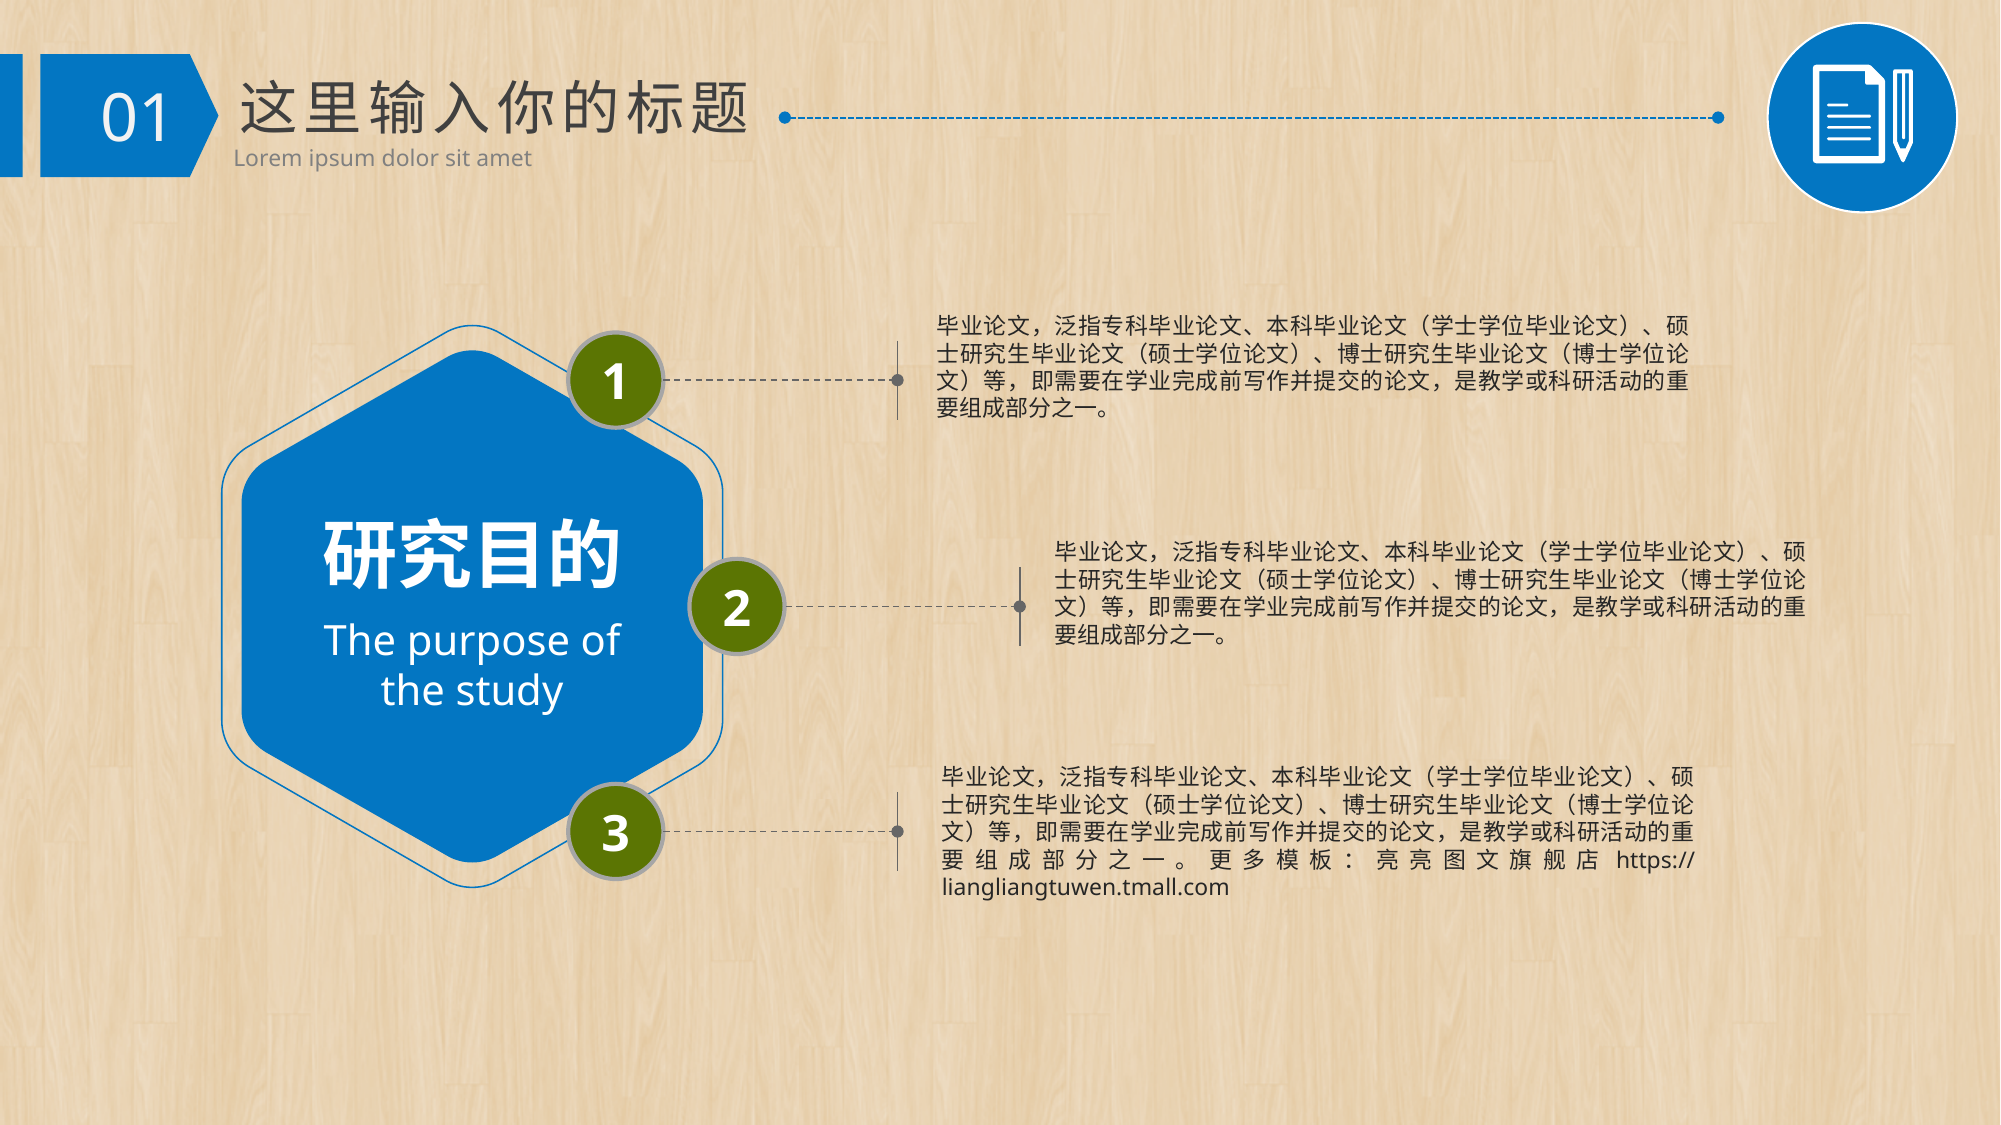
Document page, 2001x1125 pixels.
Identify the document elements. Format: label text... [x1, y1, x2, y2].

text_box [221, 325, 723, 888]
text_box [663, 792, 898, 871]
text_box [663, 340, 898, 420]
text_box 毕业论文，泛指专科毕业论文、本科毕业论文（学士学位毕业论文）、硕士研究生毕业论文（硕士学位论文）、博士研究生毕业论文（博士学位论文）等，即需要在学业完成前写作并提交的论文，是教学或科研活动的重要组成部分之一。 [936, 311, 1691, 422]
picture [0, 0, 2001, 1125]
text_box 毕业论文，泛指专科毕业论文、本科毕业论文（学士学位毕业论文）、硕士研究生毕业论文（硕士学位论文）、博士研究生毕业论文（博士学位论文）等，即需要在学业完成前写作并提交的论文，是教学或科研活动的重要组成部分之一。更多模板：亮亮图文旗舰店https://liangliangtuwen.tmall.com [941, 762, 1696, 901]
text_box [785, 567, 1020, 646]
text_box 毕业论文，泛指专科毕业论文、本科毕业论文（学士学位毕业论文）、硕士研究生毕业论文（硕士学位论文）、博士研究生毕业论文（博士学位论文）等，即需要在学业完成前写作并提交的论文，是教学或科研活动的重要组成部分之一。 [1054, 537, 1808, 648]
text_box 1 [568, 332, 663, 428]
text_box 2 [689, 558, 785, 655]
text_box 3 [568, 783, 663, 880]
